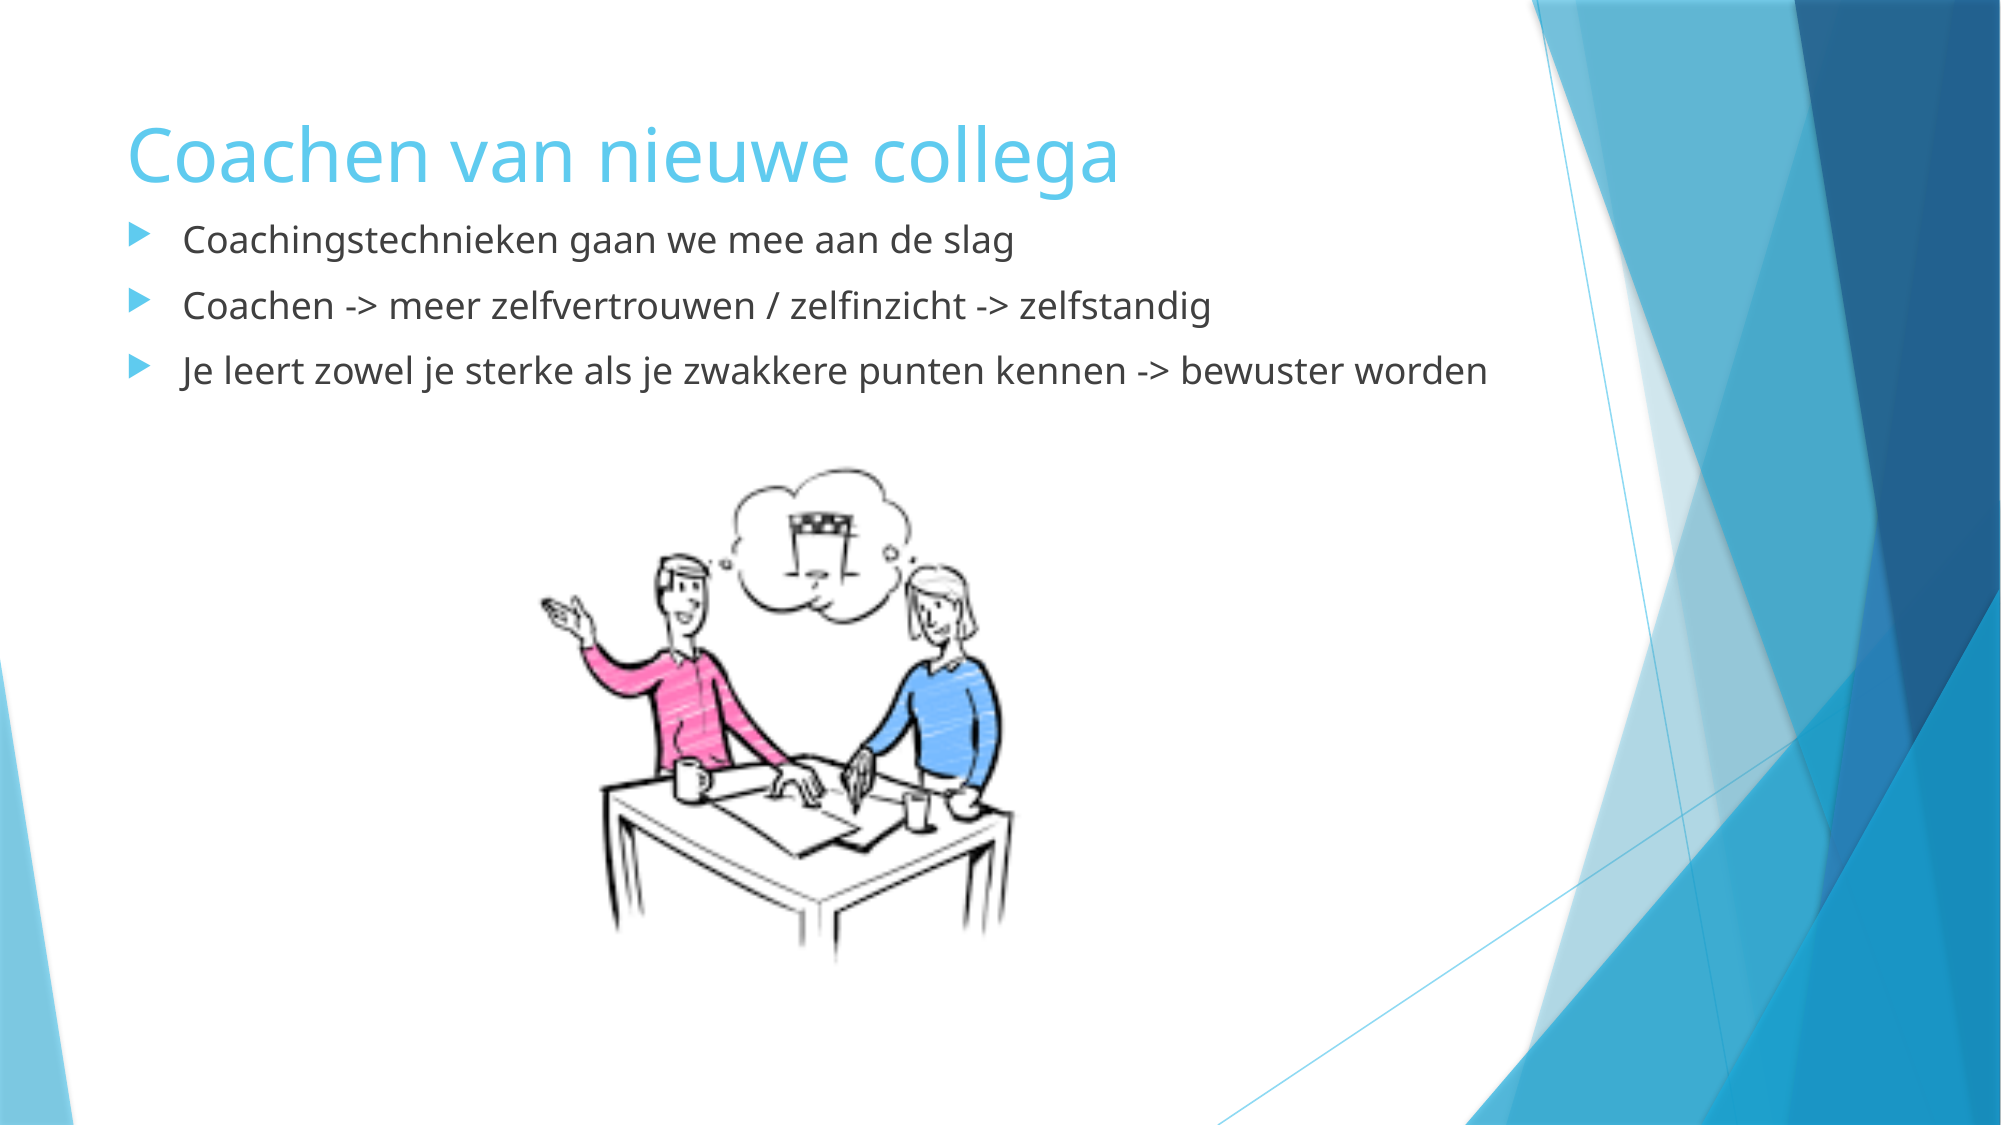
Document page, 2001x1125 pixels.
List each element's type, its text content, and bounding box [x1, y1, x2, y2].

picture [291, 457, 1308, 970]
list Coachingstechnieken gaan we mee aan de slag Coachen -> meer zelfvertrouwen / zelfinzicht -> zelfstandig Je leert zowel je sterke als je zwakkere punten kennen -> bewuster worden [111, 208, 1522, 845]
title Coachen van nieuwe collega [111, 99, 1522, 208]
